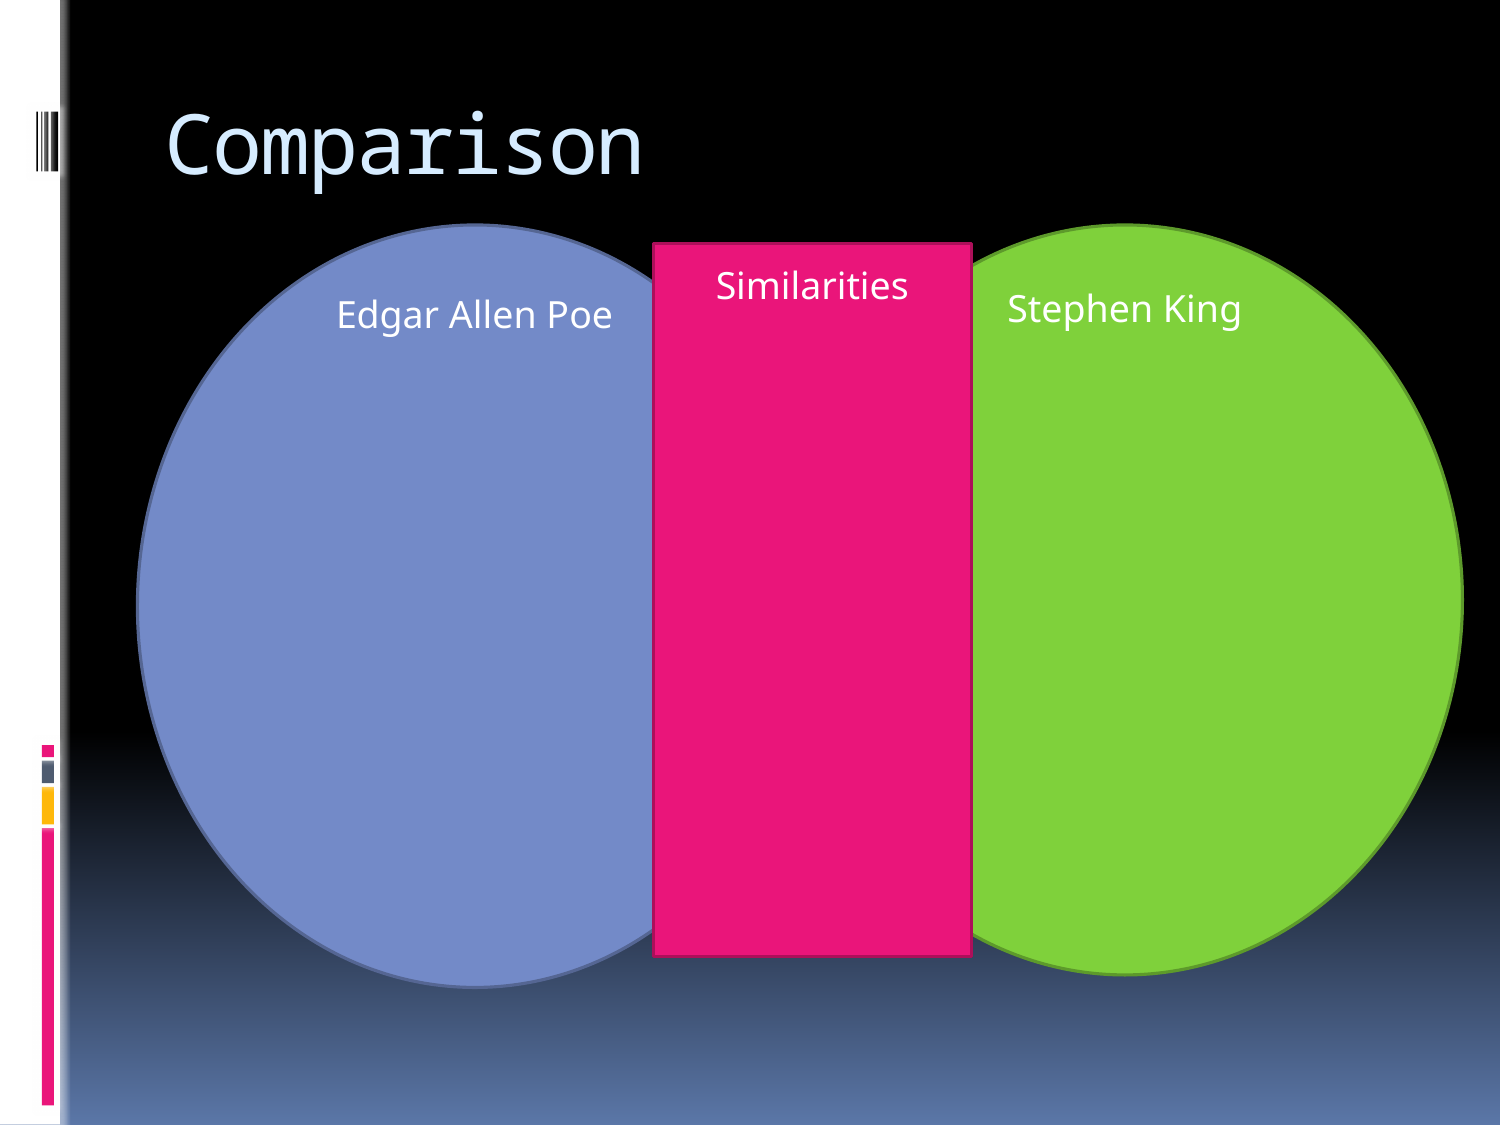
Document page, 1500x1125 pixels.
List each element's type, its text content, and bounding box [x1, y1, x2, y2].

text_box Stephen King [973, 223, 1465, 977]
text_box Similarities [652, 242, 973, 958]
text_box Edgar Allen Poe [135, 223, 652, 990]
title Comparison [150, 83, 1425, 234]
